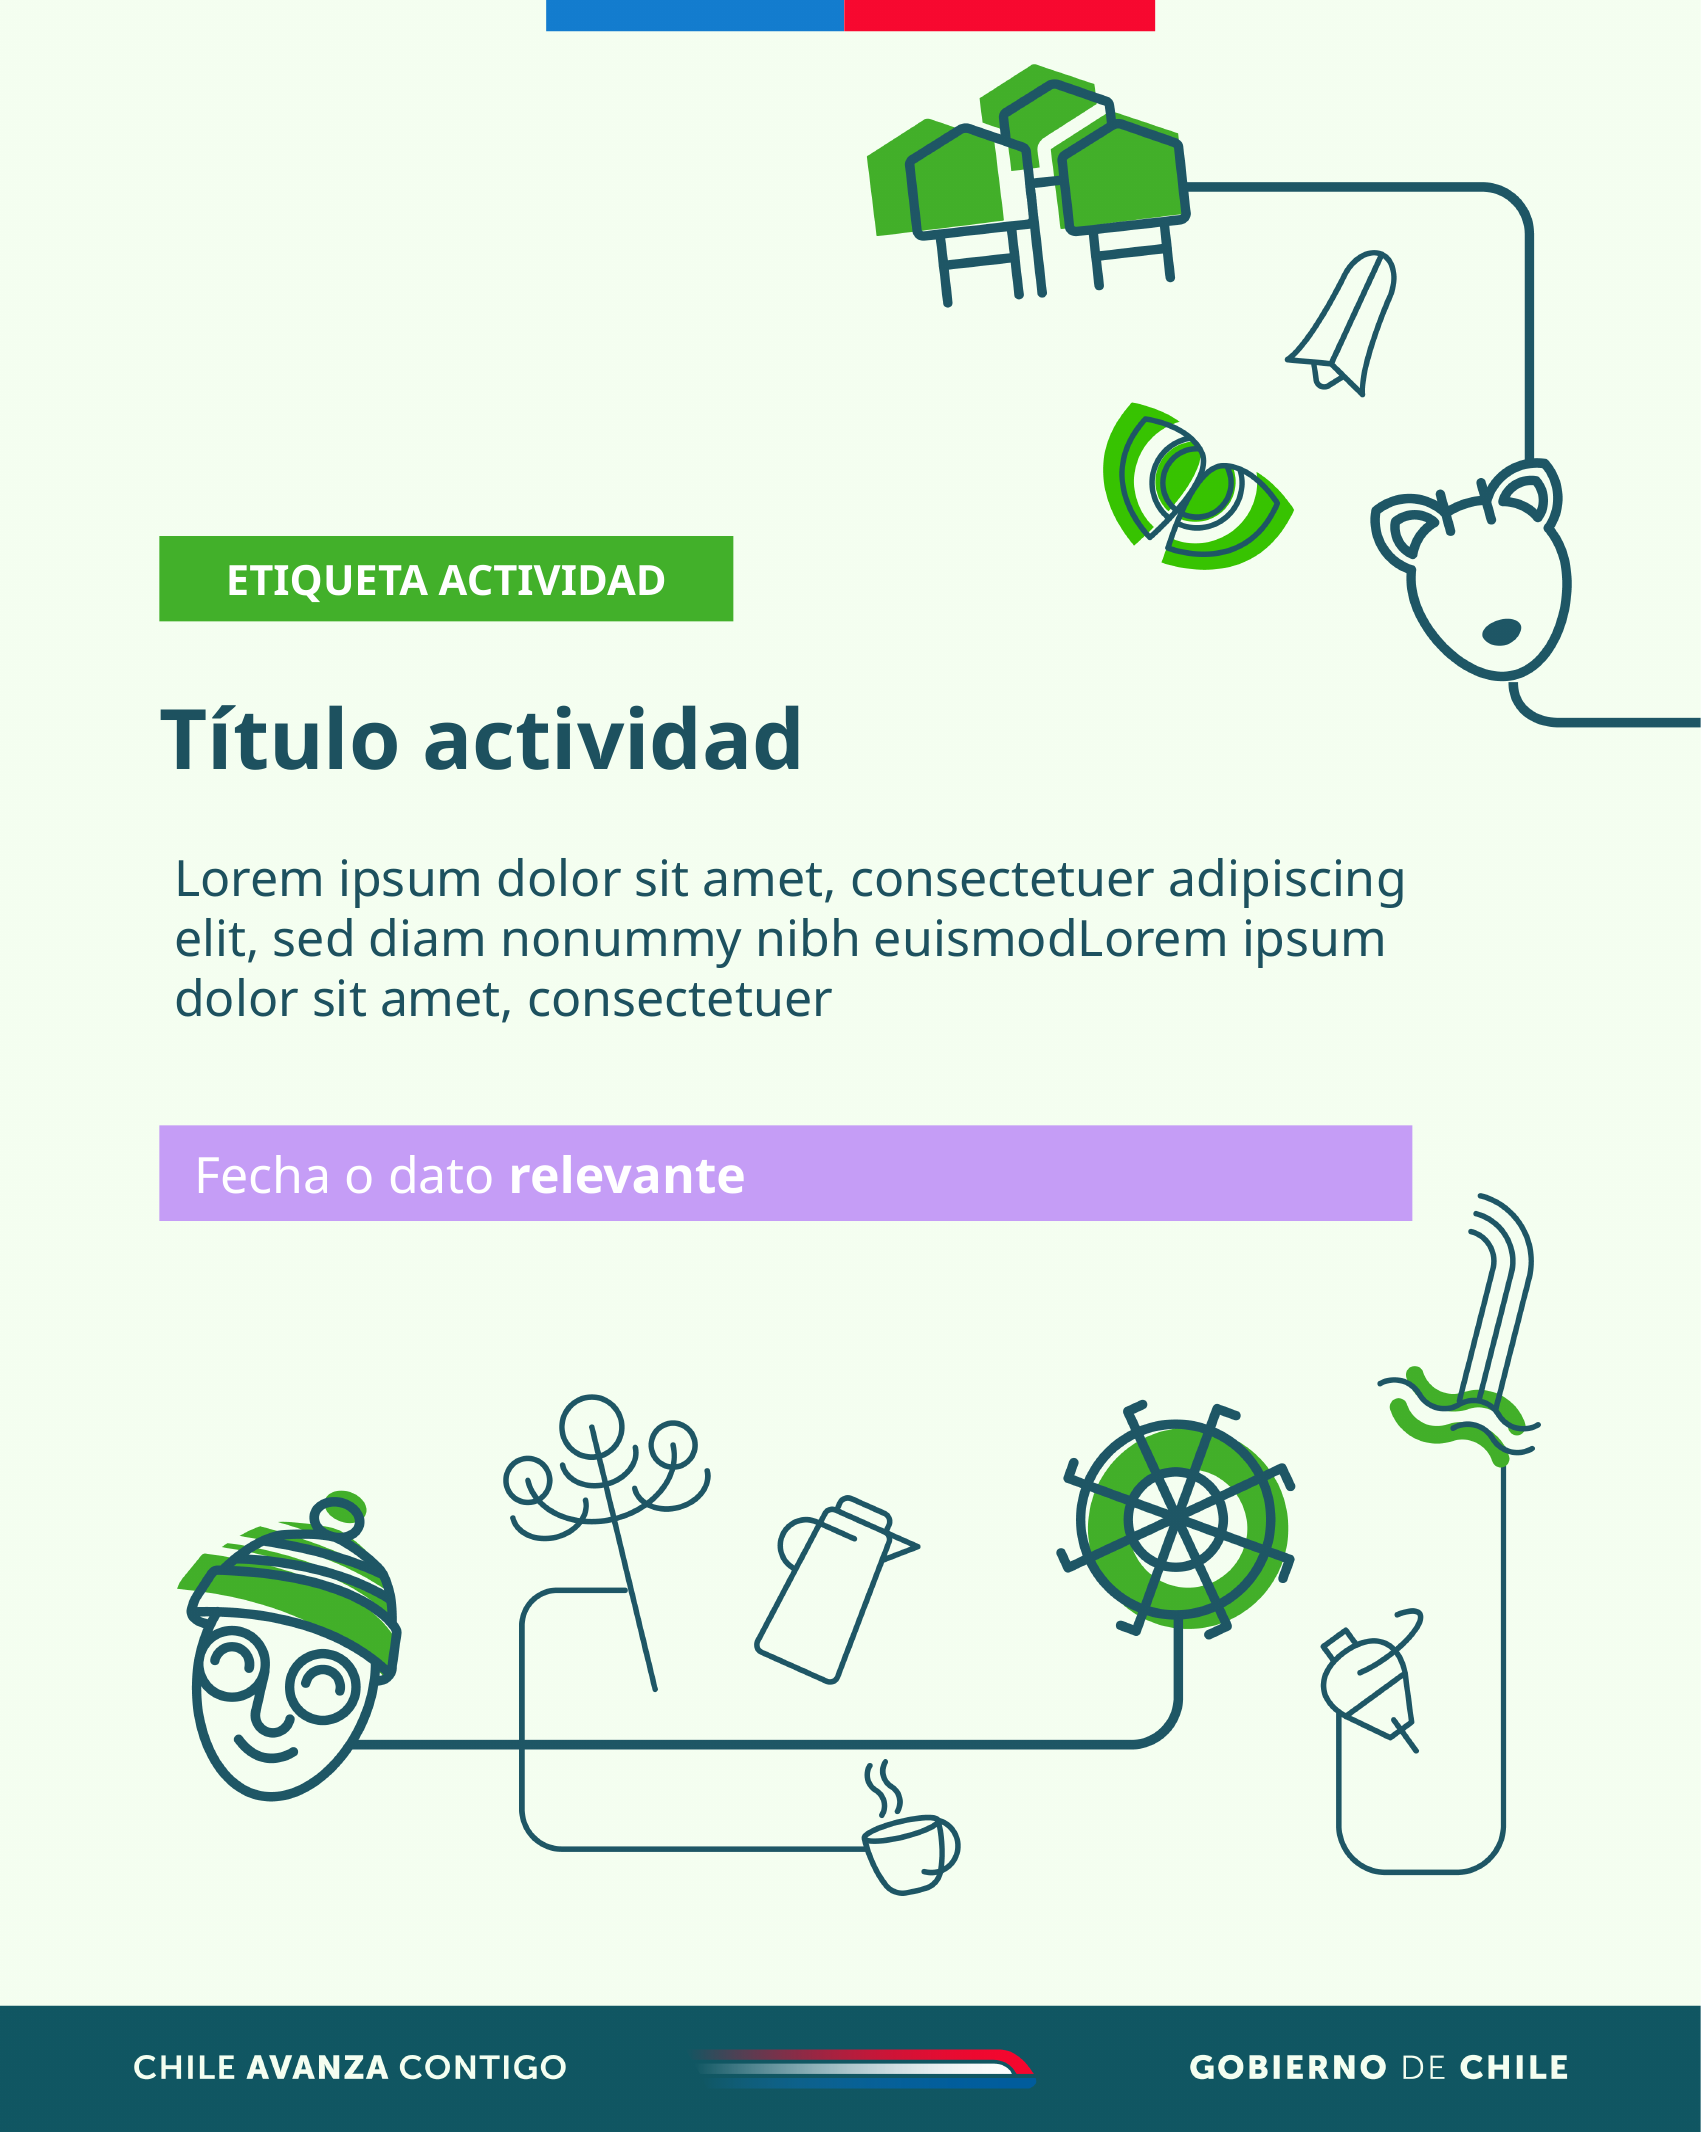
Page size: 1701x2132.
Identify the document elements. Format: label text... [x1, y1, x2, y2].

picture [0, 0, 1701, 2132]
text_box Fecha o dato relevante [159, 1125, 1413, 1221]
text_box Lorem ipsum dolor sit amet, consectetuer adipiscing elit, sed diam nonummy nibh euismodLorem ipsum dolor sit amet, consectetuer [159, 839, 1475, 1034]
text_box Título actividad [159, 678, 1355, 794]
text_box ETIQUETA ACTIVIDAD [159, 536, 734, 622]
